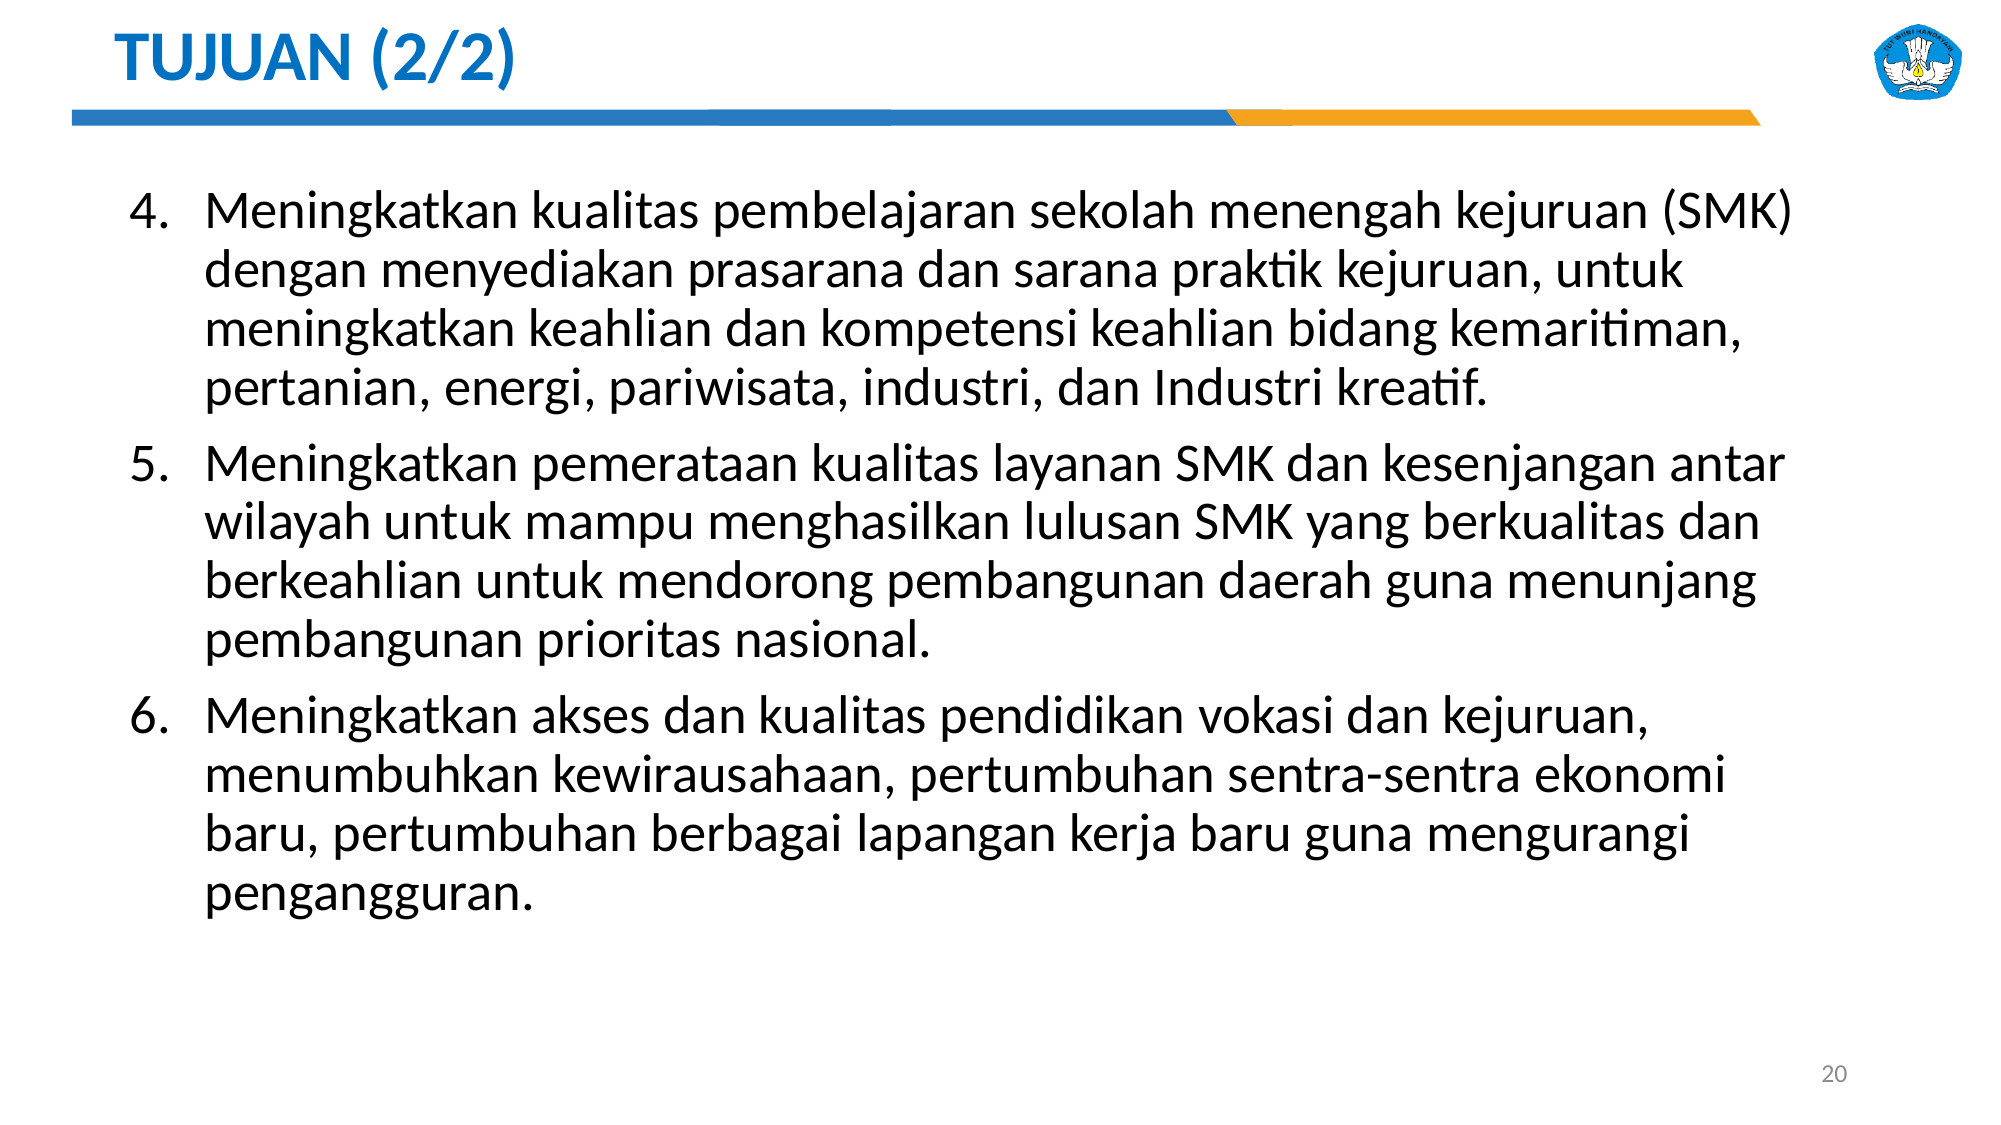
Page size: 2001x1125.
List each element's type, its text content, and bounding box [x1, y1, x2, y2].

list Meningkatkan kualitas pembelajaran sekolah menengah kejuruan (SMK) dengan menyediakan prasarana dan sarana praktik kejuruan, untuk meningkatkan keahlian dan kompetensi keahlian bidang kemaritiman, pertanian, energi, pariwisata, industri, dan Industri kreatif. Meningkatkan pemerataan kualitas layanan SMK dan kesenjangan antar wilayah untuk mampu menghasilkan lulusan SMK yang berkualitas dan berkeahlian untuk mendorong pembangunan daerah guna menunjang pembangunan prioritas nasional. Meningkatkan akses dan kualitas pendidikan vokasi dan kejuruan, menumbuhkan kewirausahaan, pertumbuhan sentra-sentra ekonomi baru, pertumbuhan berbagai lapangan kerja baru guna mengurangi pengangguran. [114, 174, 1823, 995]
picture [1884, 37, 1953, 92]
picture [1874, 61, 1902, 100]
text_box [71, 109, 1761, 126]
picture [1874, 24, 1913, 51]
picture [1934, 67, 1962, 100]
text_box TUJUAN (2/2) [102, 3, 1654, 101]
slide_number 20 [1412, 1042, 1863, 1103]
picture [1924, 24, 1962, 49]
